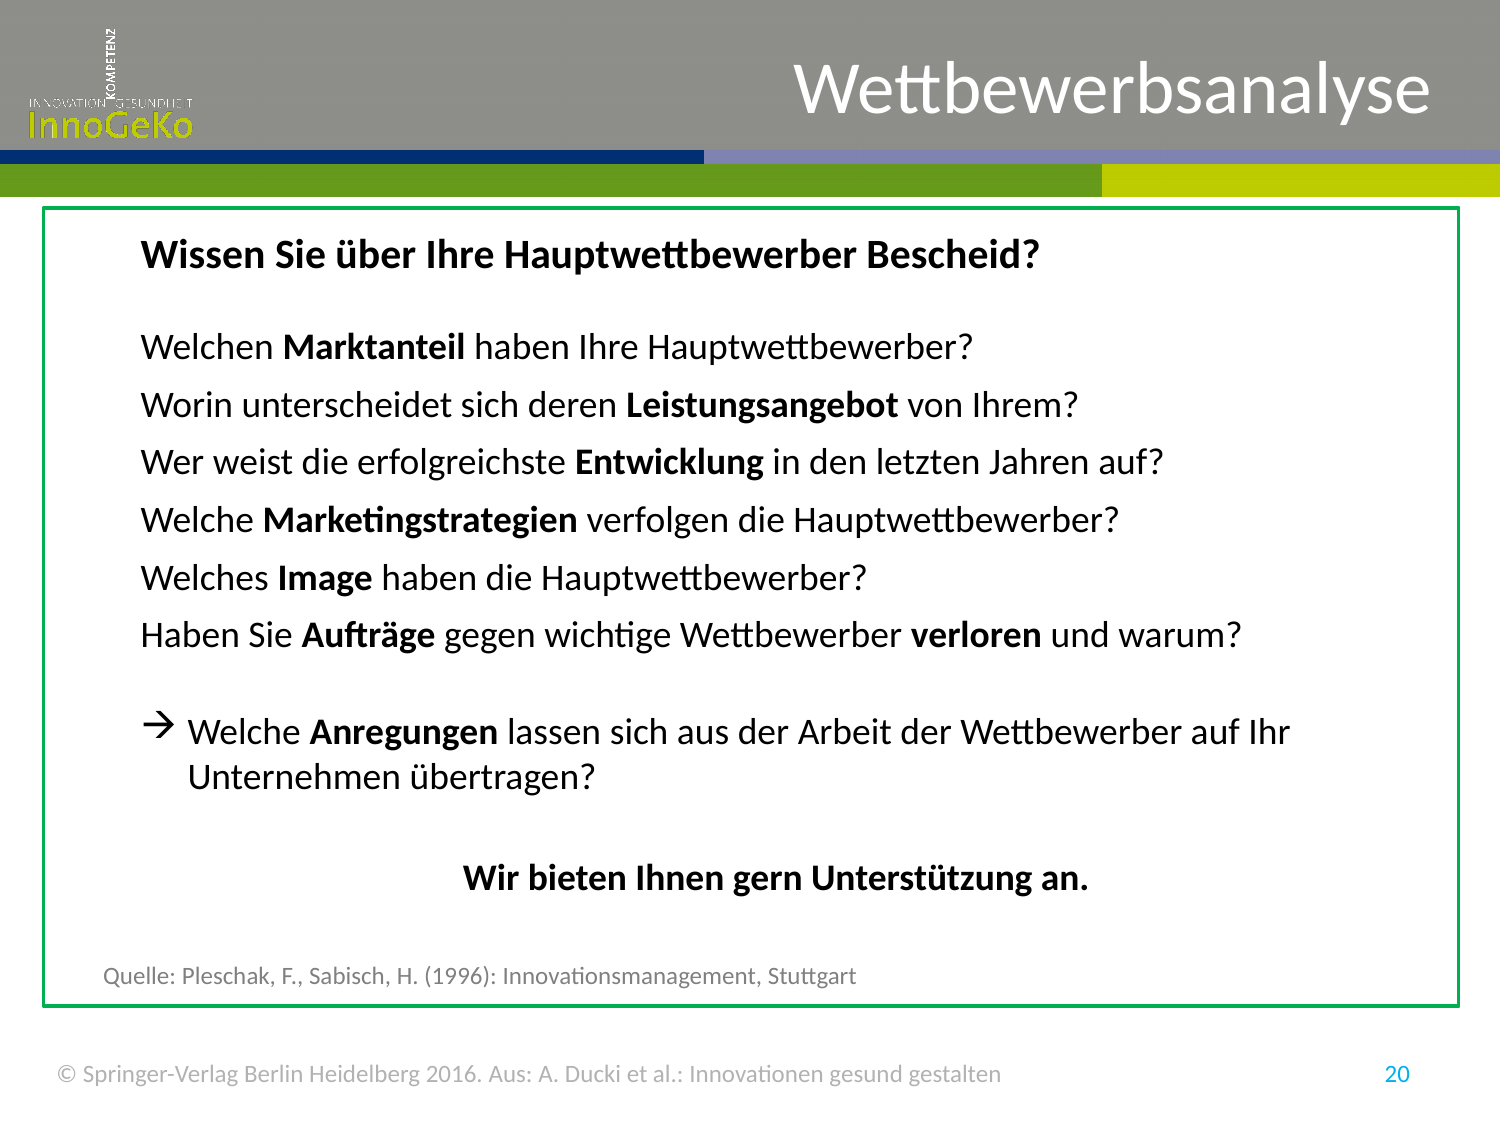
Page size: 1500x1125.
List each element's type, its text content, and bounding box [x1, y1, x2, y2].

title Wettbewerbsanalyse [419, 30, 1447, 138]
slide_number 20 [1074, 1042, 1425, 1103]
text_box Quelle: Pleschak, F., Sabisch, H. (1996): Innovationsmanagement, Stuttgart [88, 952, 1314, 997]
picture [8, 3, 219, 161]
text_box Wissen Sie über Ihre Hauptwettbewerber Bescheid? Welchen Marktanteil haben Ihre Hauptwettbewerber? Worin unterscheidet sich deren Leistungsangebot von Ihrem? Wer weist die erfolgreichste Entwicklung in den letzten Jahren auf? Welche Marketingstrategien verfolgen die Hauptwettbewerber? Welches Image haben die Hauptwettbewerber? Haben Sie Aufträge gegen wichtige Wettbewerber verloren und warum? Welche Anregungen lassen sich aus der Arbeit der Wettbewerber auf Ihr Unternehmen übertragen? Wir bieten Ihnen gern Unterstützung an. [125, 219, 1427, 905]
footer © Springer-Verlag Berlin Heidelberg 2016. Aus: A. Ducki et al.: Innovationen gesund gestalten [29, 1042, 1031, 1103]
